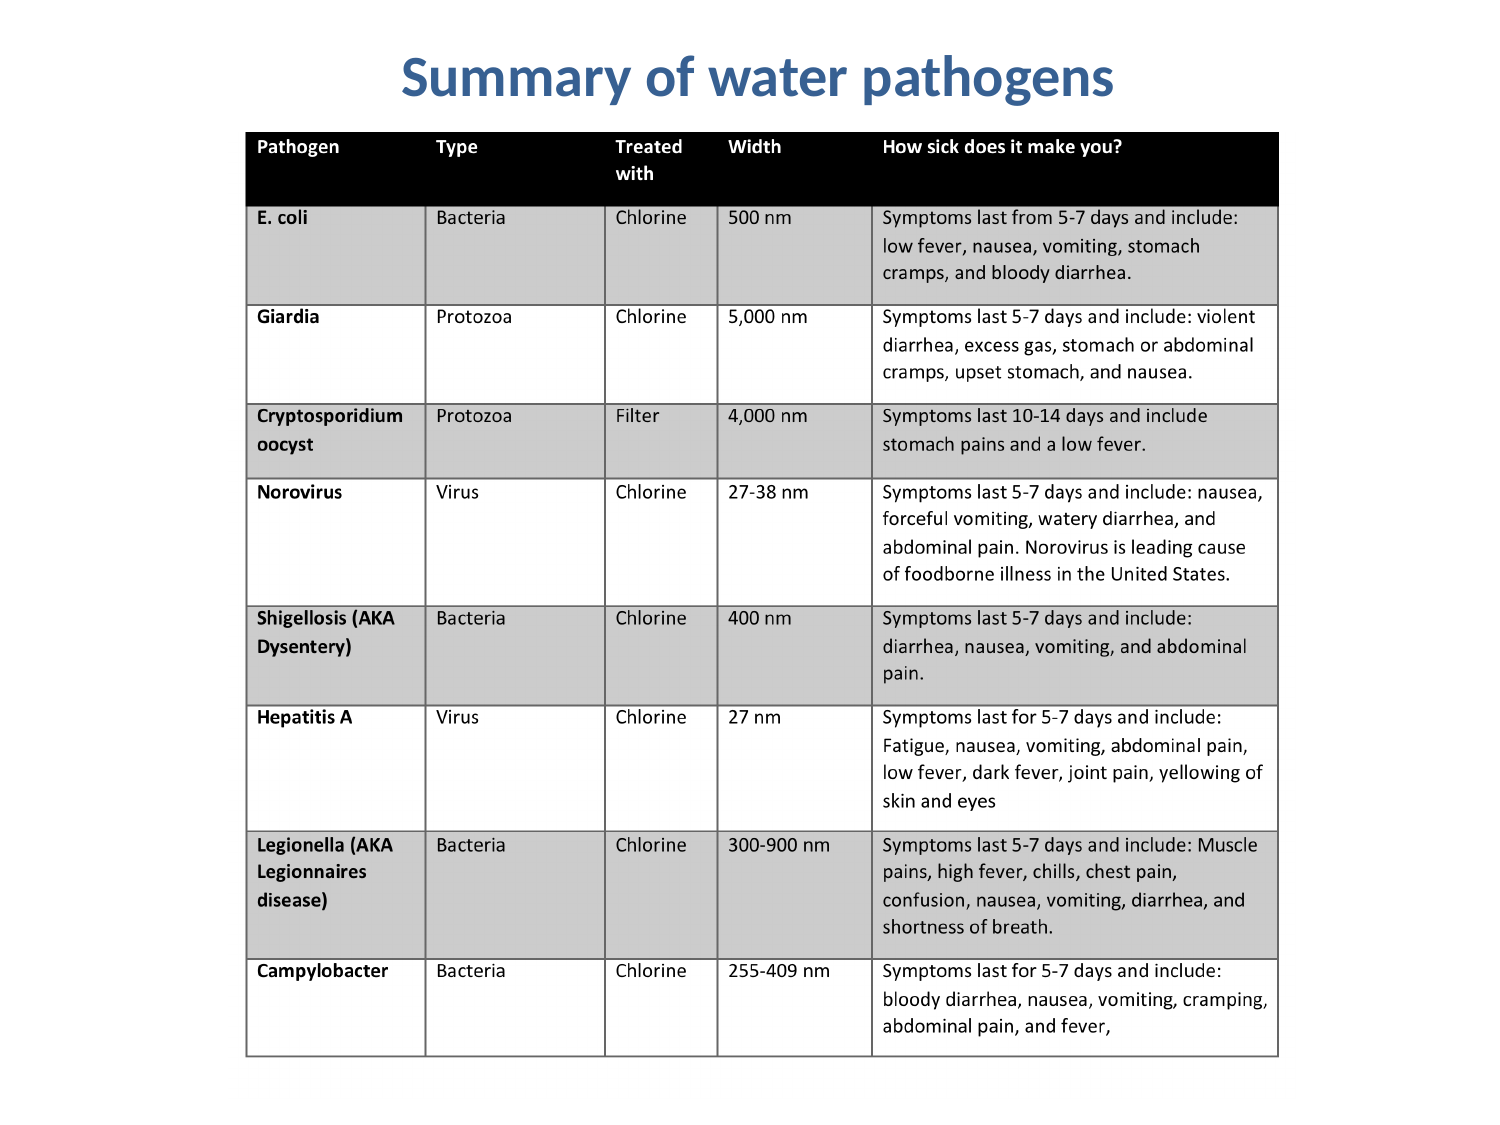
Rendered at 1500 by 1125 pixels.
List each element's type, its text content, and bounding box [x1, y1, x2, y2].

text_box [227, 131, 1296, 1099]
text_box Summary of water pathogens [386, 30, 1218, 116]
